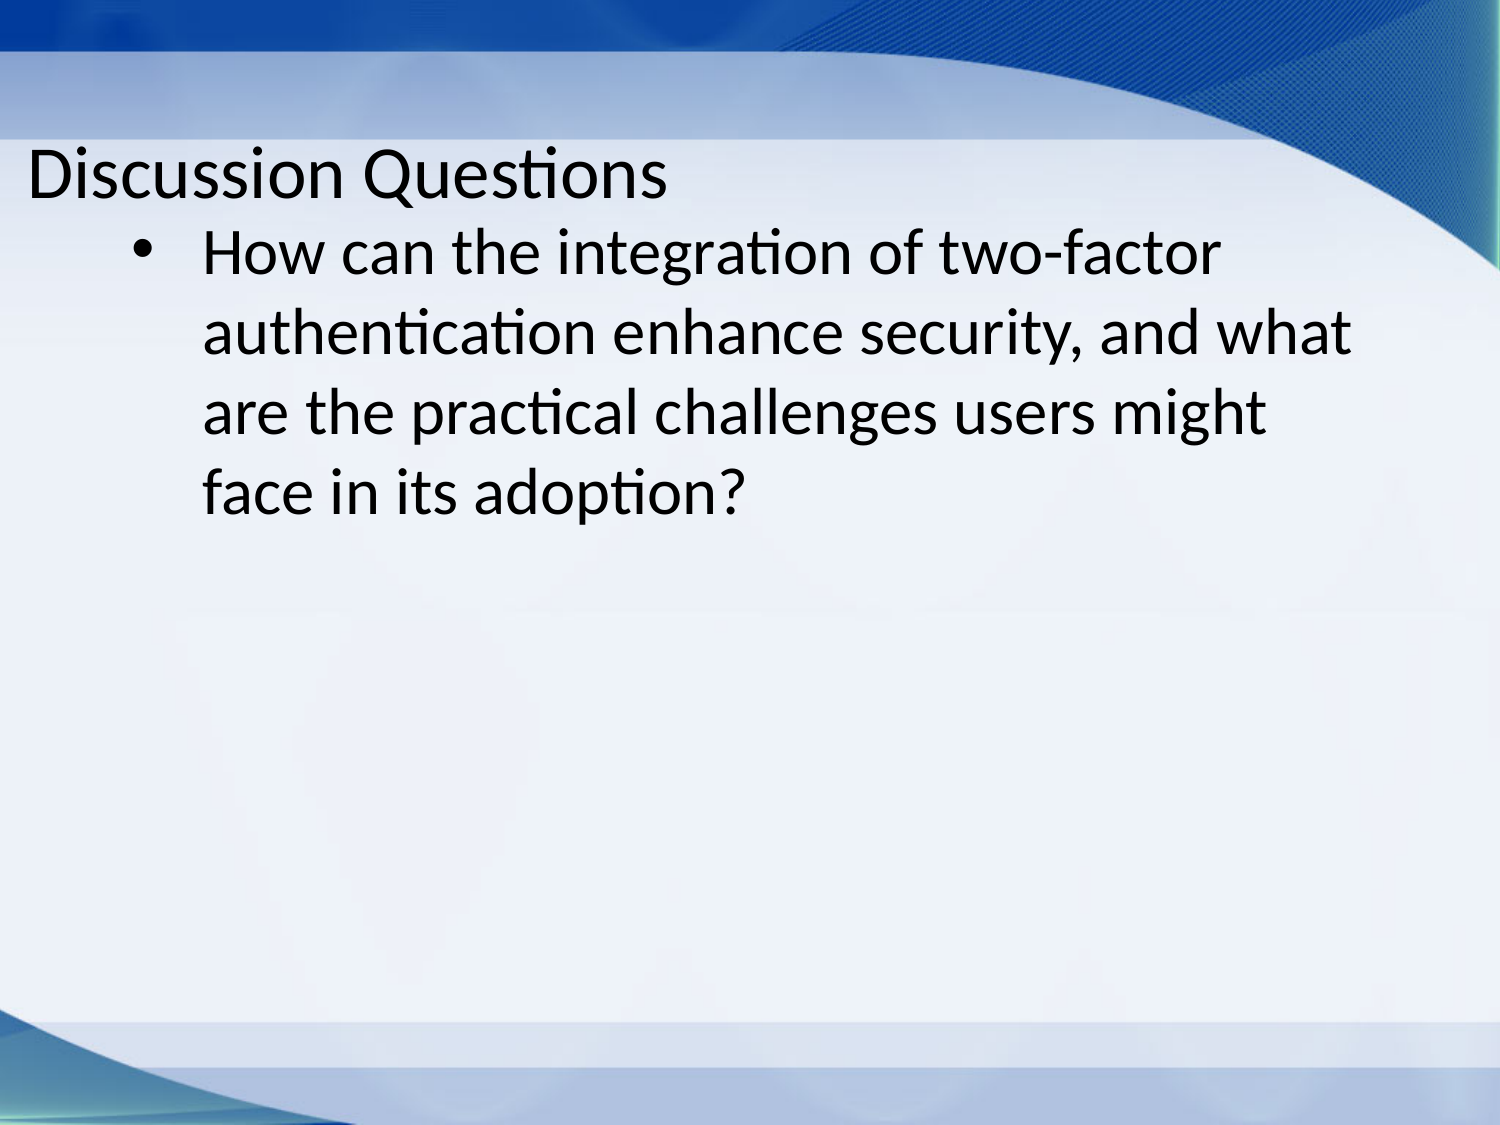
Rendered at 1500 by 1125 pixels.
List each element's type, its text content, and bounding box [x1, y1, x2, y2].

title Discussion Questions [12, 75, 1263, 263]
picture [0, 0, 1500, 1125]
list How can the integration of two-factor authentication enhance security, and what are the practical challenges users might face in its adoption? [112, 200, 1388, 1063]
